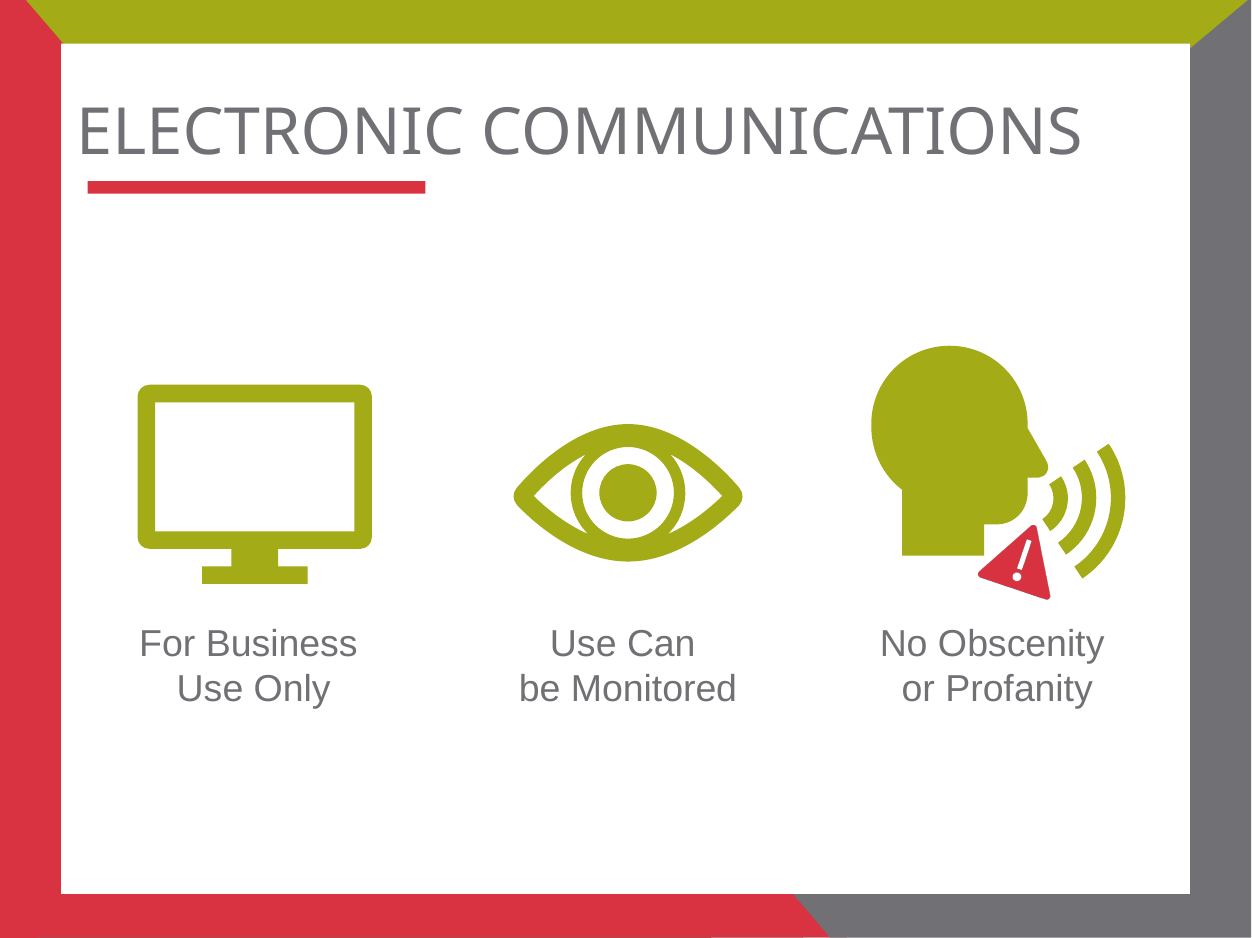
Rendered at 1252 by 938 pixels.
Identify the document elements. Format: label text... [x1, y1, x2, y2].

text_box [47, 380, 416, 719]
picture [981, 514, 1066, 600]
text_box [421, 355, 785, 719]
title ELECTRONIC COMMUNICATIONS [61, 50, 1177, 207]
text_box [790, 343, 1204, 719]
